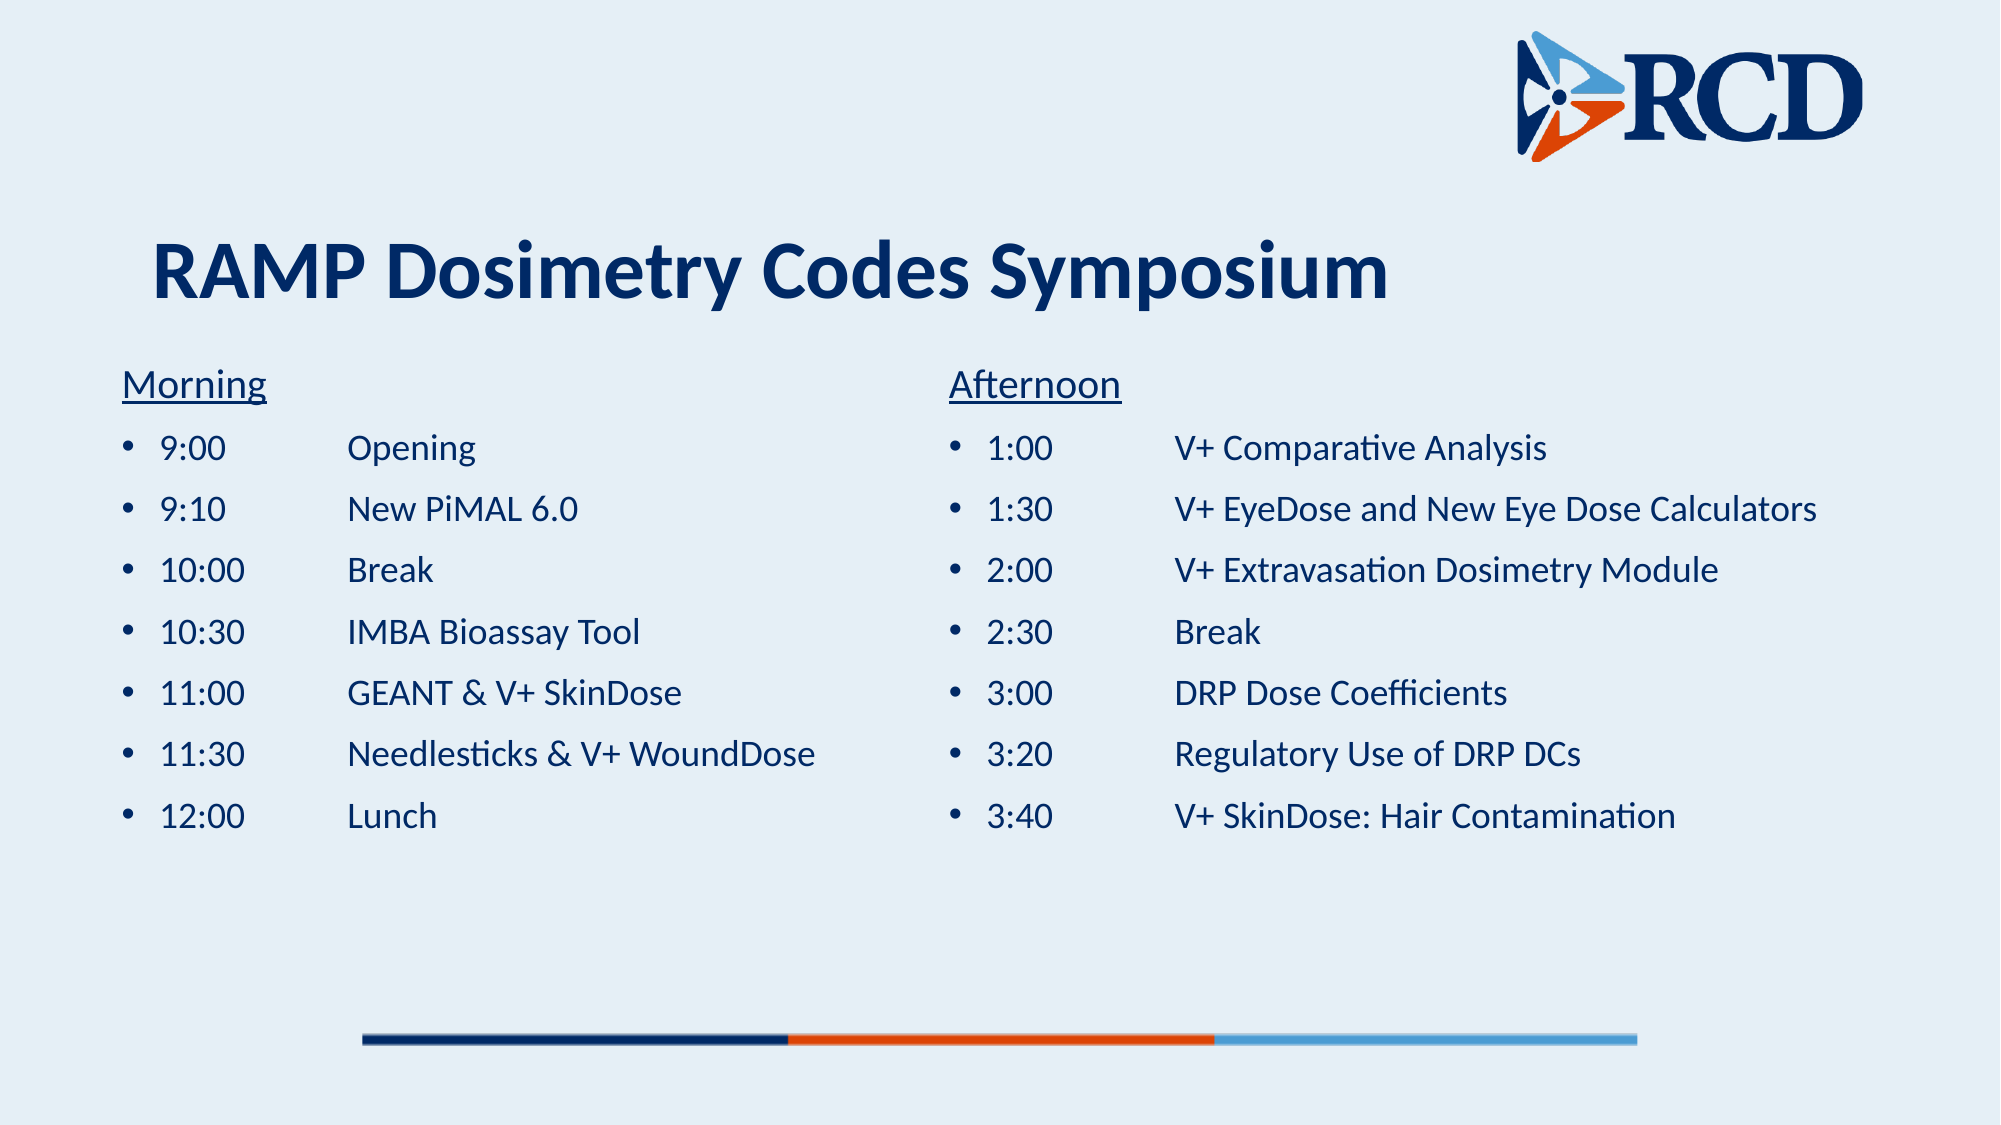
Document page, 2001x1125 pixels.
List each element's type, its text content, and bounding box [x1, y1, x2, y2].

text_box Afternoon 1:00 V+ Comparative Analysis 1:30 V+ EyeDose and New Eye Dose Calculators 2:00 V+ Extravasation Dosimetry Module 2:30 Break 3:00 DRP Dose Coefficients 3:20 Regulatory Use of DRP DCs 3:40 V+ SkinDose: Hair Contamination [933, 354, 1950, 924]
list Morning 9:00 Opening 9:10 New PiMAL 6.0 10:00 Break 10:30 IMBA Bioassay Tool 11:00 GEANT & V+ SkinDose 11:30 Needlesticks & V+ WoundDose 12:00 Lunch [106, 354, 903, 924]
title RAMP Dosimetry Codes Symposium [137, 188, 1863, 355]
